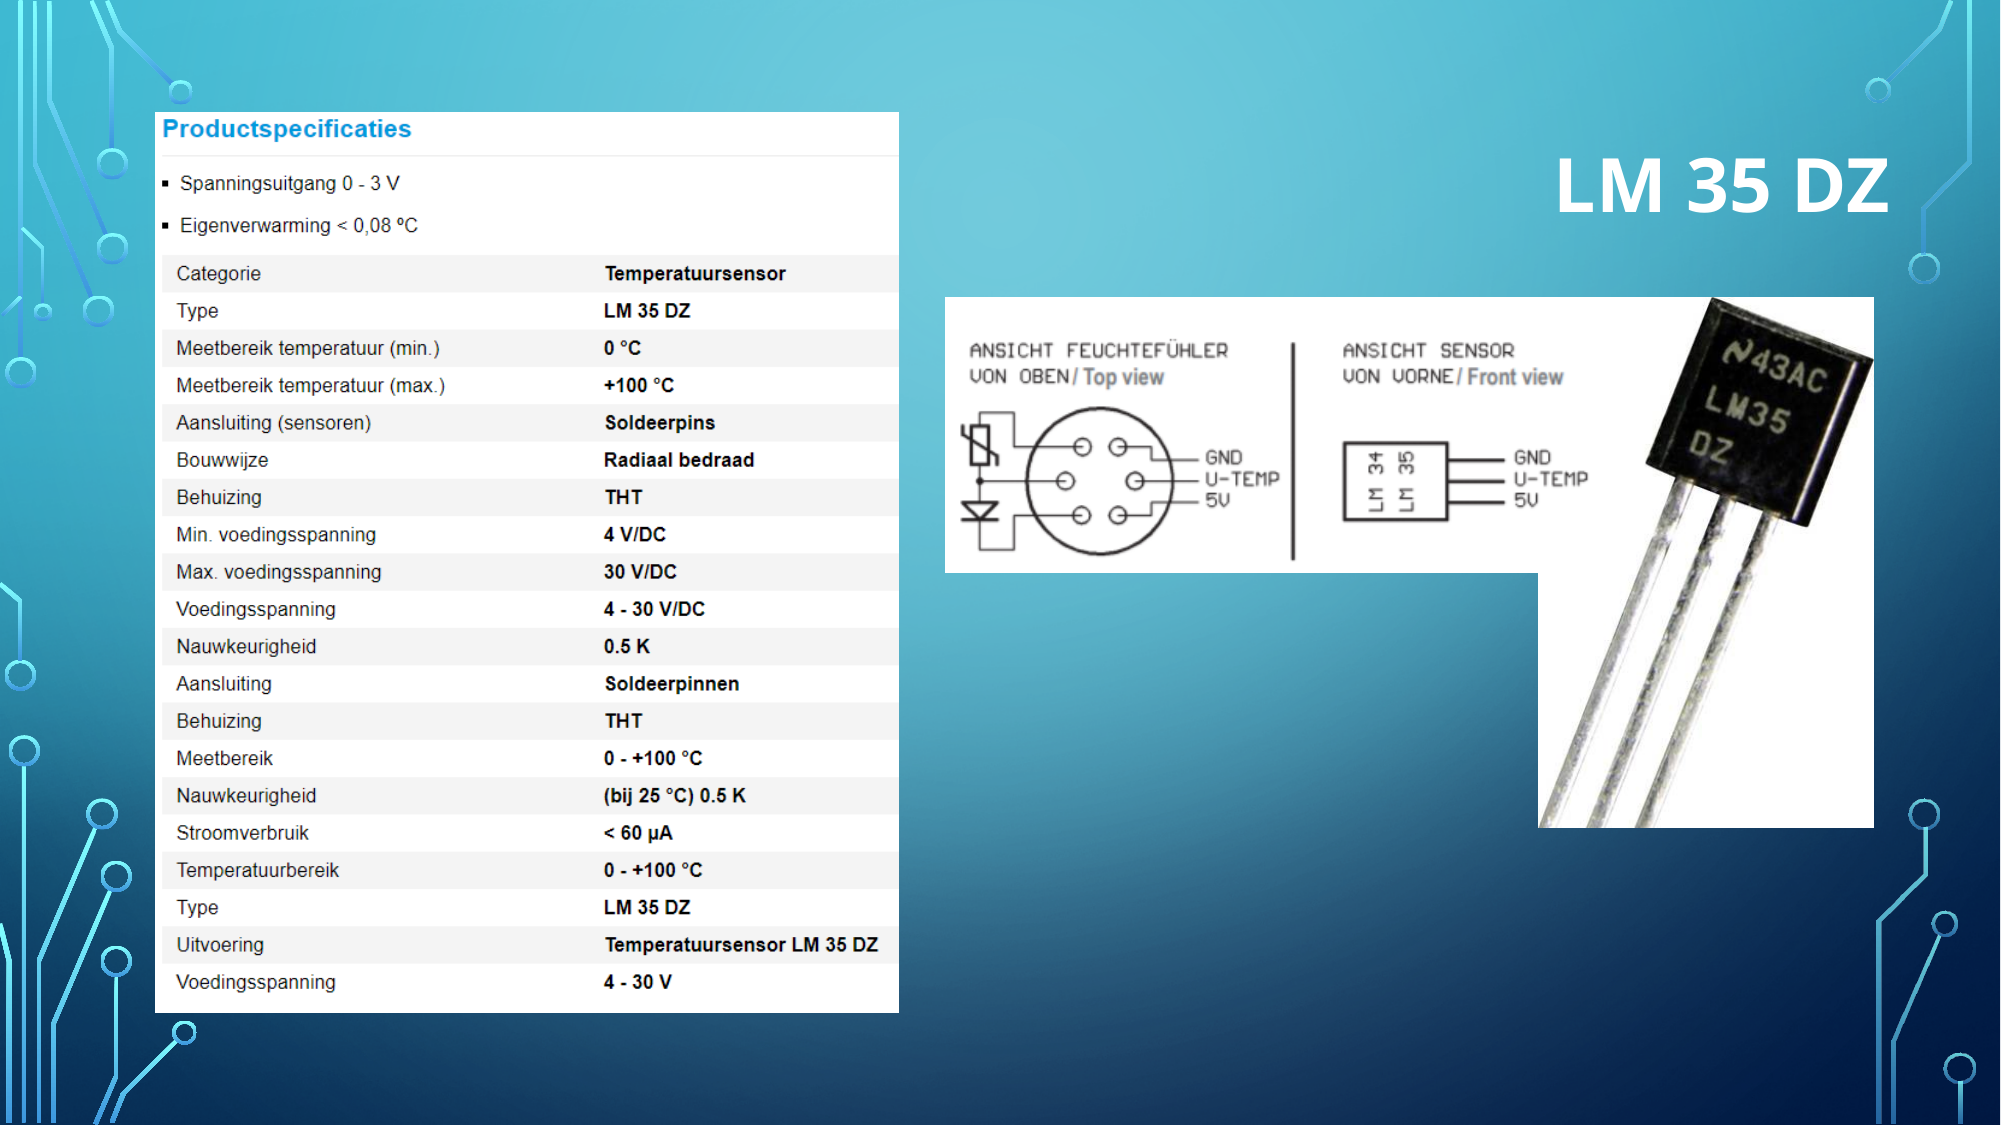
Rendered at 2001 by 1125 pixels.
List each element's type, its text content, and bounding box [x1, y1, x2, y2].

picture [944, 296, 1874, 828]
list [155, 111, 899, 1014]
title LM 35 DZ [1538, 112, 2000, 355]
